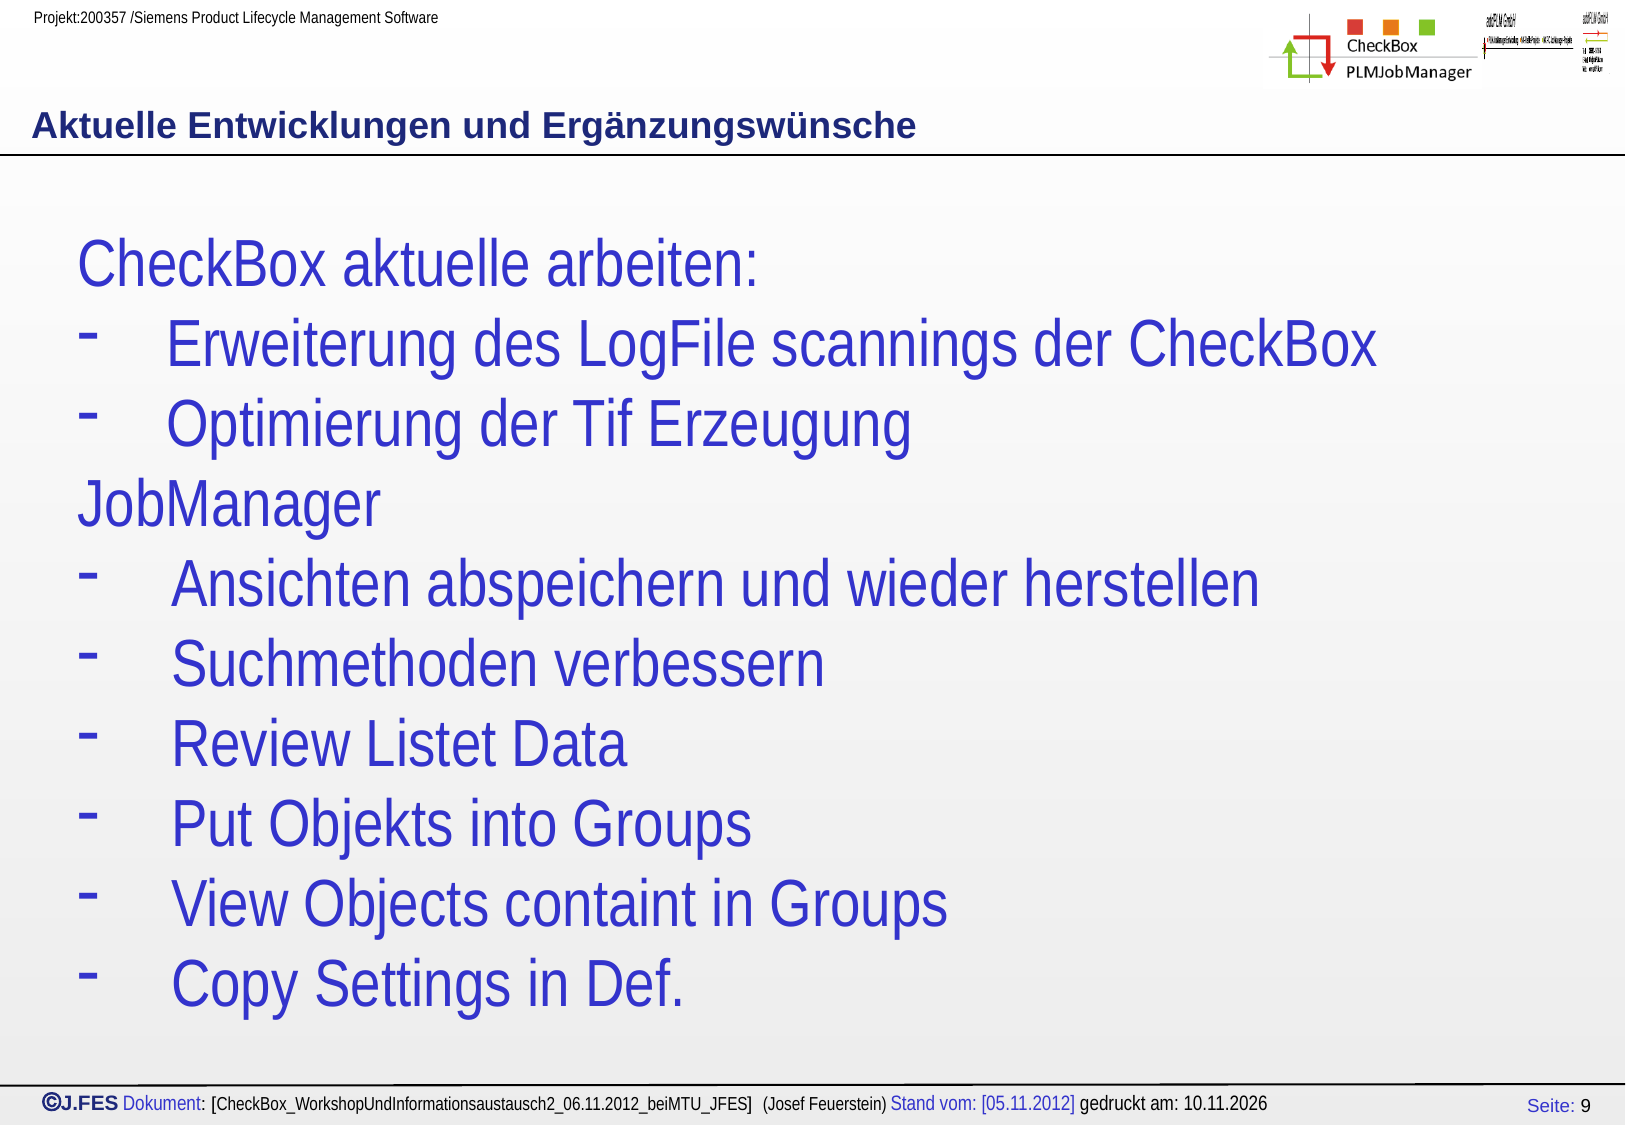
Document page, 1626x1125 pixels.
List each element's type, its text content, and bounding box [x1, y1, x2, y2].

picture [1263, 10, 1482, 73]
text_box CheckBox aktuelle arbeiten: Erweiterung des LogFile scannings der CheckBox Optimierung der Tif Erzeugung JobManager Ansichten abspeichern und wieder herstellen Suchmethoden verbessern Review Listet Data Put Objekts into Groups View Objects containt in Groups Copy Settings in Def. [62, 212, 1515, 1027]
title Aktuelle Entwicklungen und Ergänzungswünsche [30, 73, 1600, 138]
